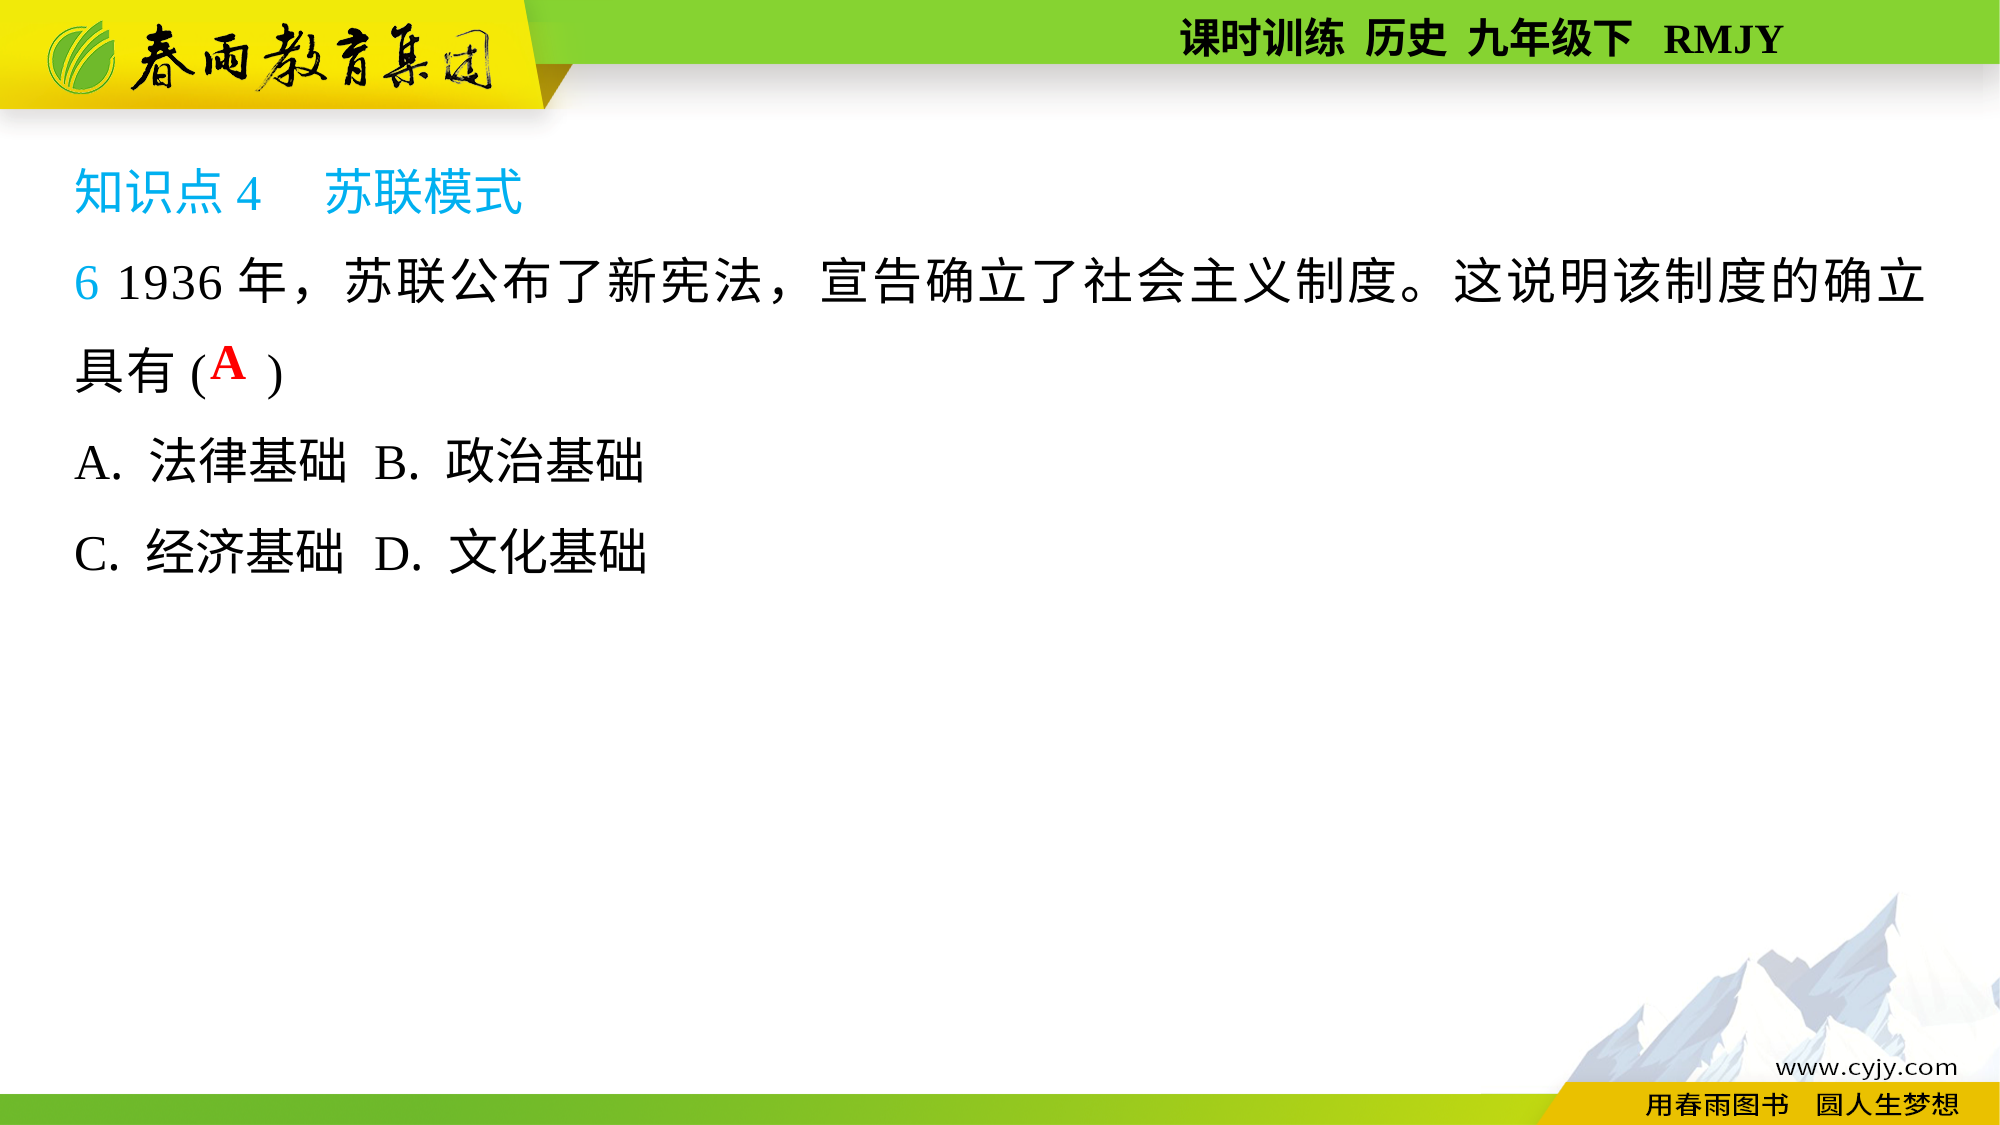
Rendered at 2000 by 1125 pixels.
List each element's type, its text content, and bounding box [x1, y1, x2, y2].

text_box A [195, 322, 262, 397]
list 知识点4 苏联模式 6 1936年，苏联公布了新宪法，宣告确立了社会主义制度。这说明该制度的确立具有( ) A. 法律基础 B. 政治基础 C. 经济基础 D. 文化基础 [59, 122, 1944, 592]
picture [0, 0, 2000, 1125]
